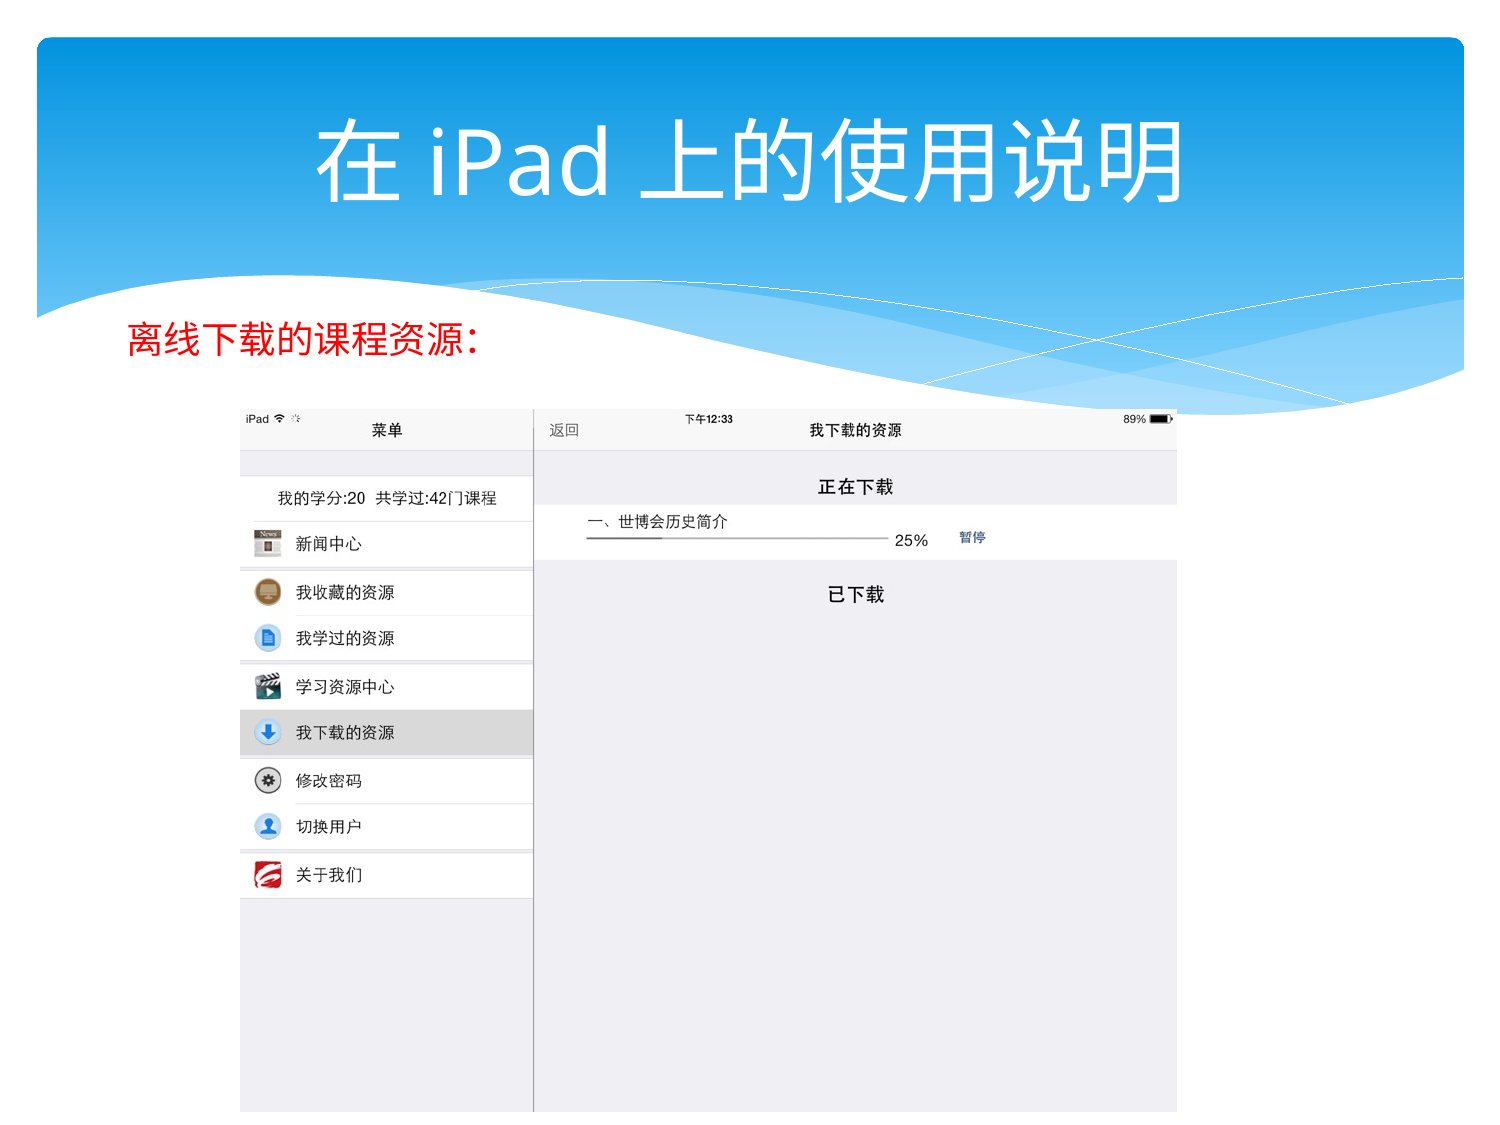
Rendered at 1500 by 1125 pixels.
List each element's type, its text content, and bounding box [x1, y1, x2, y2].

picture [240, 409, 1177, 1112]
text_box 离线下载的课程资源： [111, 308, 572, 369]
title 在iPad上的使用说明 [75, 55, 1425, 261]
